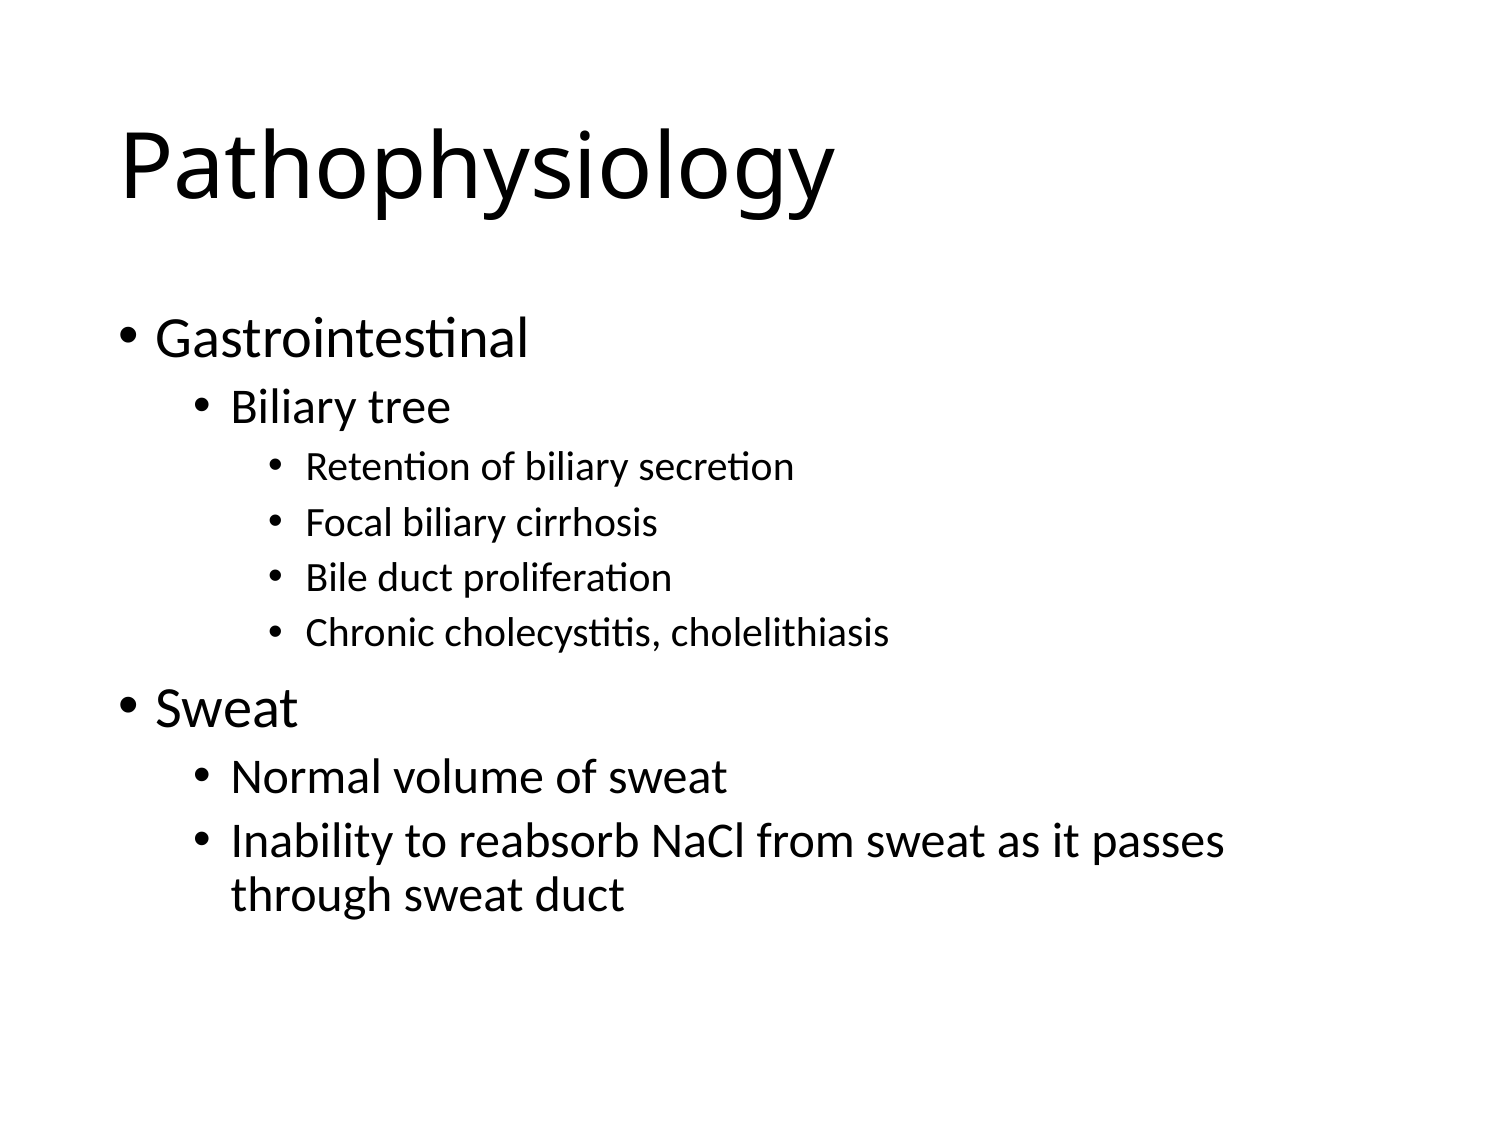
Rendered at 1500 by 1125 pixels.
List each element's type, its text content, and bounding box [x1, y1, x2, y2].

title Pathophysiology [103, 59, 1397, 278]
list Gastrointestinal Biliary tree Retention of biliary secretion Focal biliary cirrhosis Bile duct proliferation Chronic cholecystitis, cholelithiasis Sweat Normal volume of sweat Inability to reabsorb NaCl from sweat as it passes through sweat duct [103, 299, 1397, 1014]
